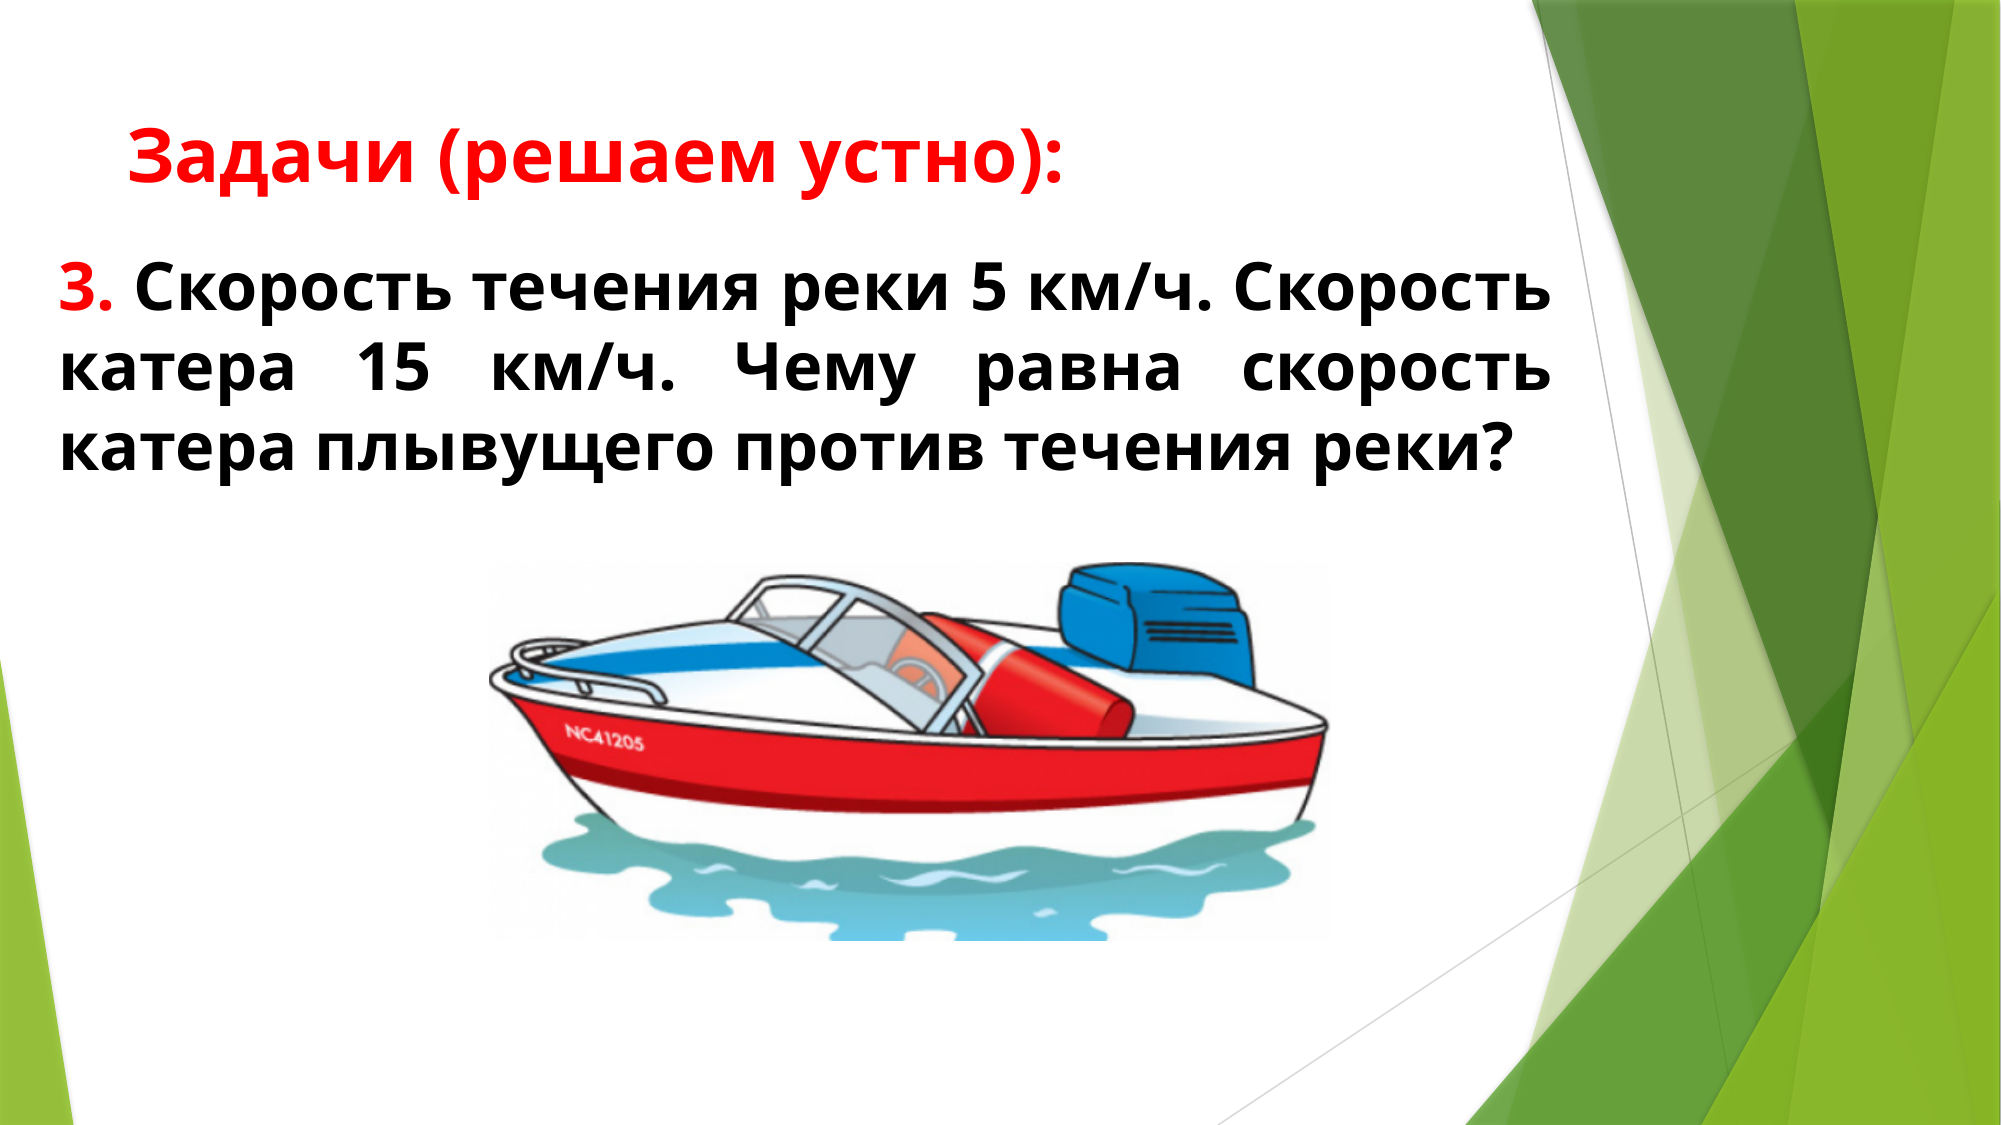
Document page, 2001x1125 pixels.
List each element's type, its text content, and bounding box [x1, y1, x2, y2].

list 3. Скорость течения реки 5 км/ч. Скорость катера 15 км/ч. Чему равна скорость катера плывущего против течения реки? [43, 235, 1568, 991]
picture [489, 561, 1331, 942]
title Задачи (решаем устно): [111, 99, 1522, 235]
